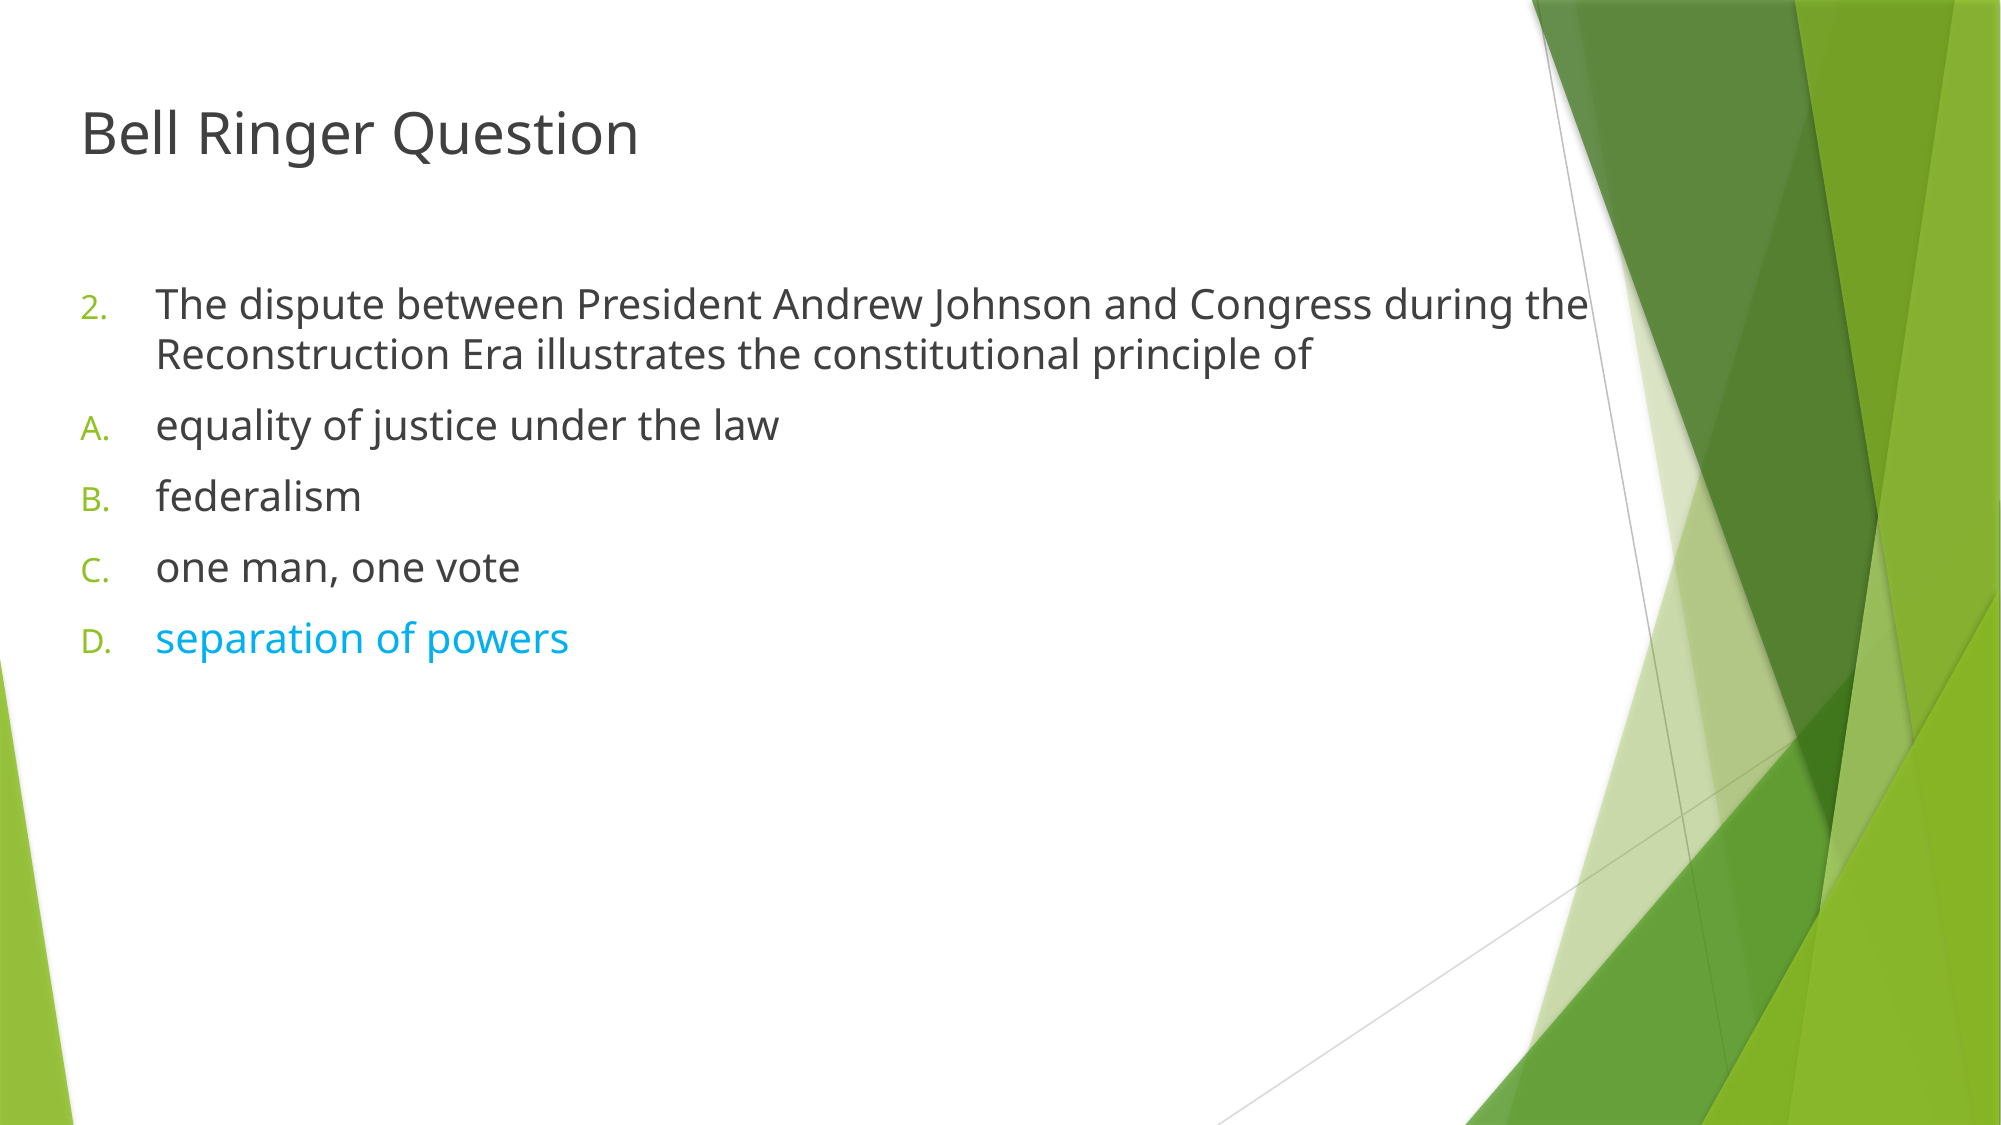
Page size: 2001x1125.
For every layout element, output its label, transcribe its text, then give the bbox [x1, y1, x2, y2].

list Bell Ringer Question The dispute between President Andrew Johnson and Congress during the Reconstruction Era illustrates the constitutional principle of equality of justice under the law federalism one man, one vote separation of powers [65, 88, 1648, 1027]
